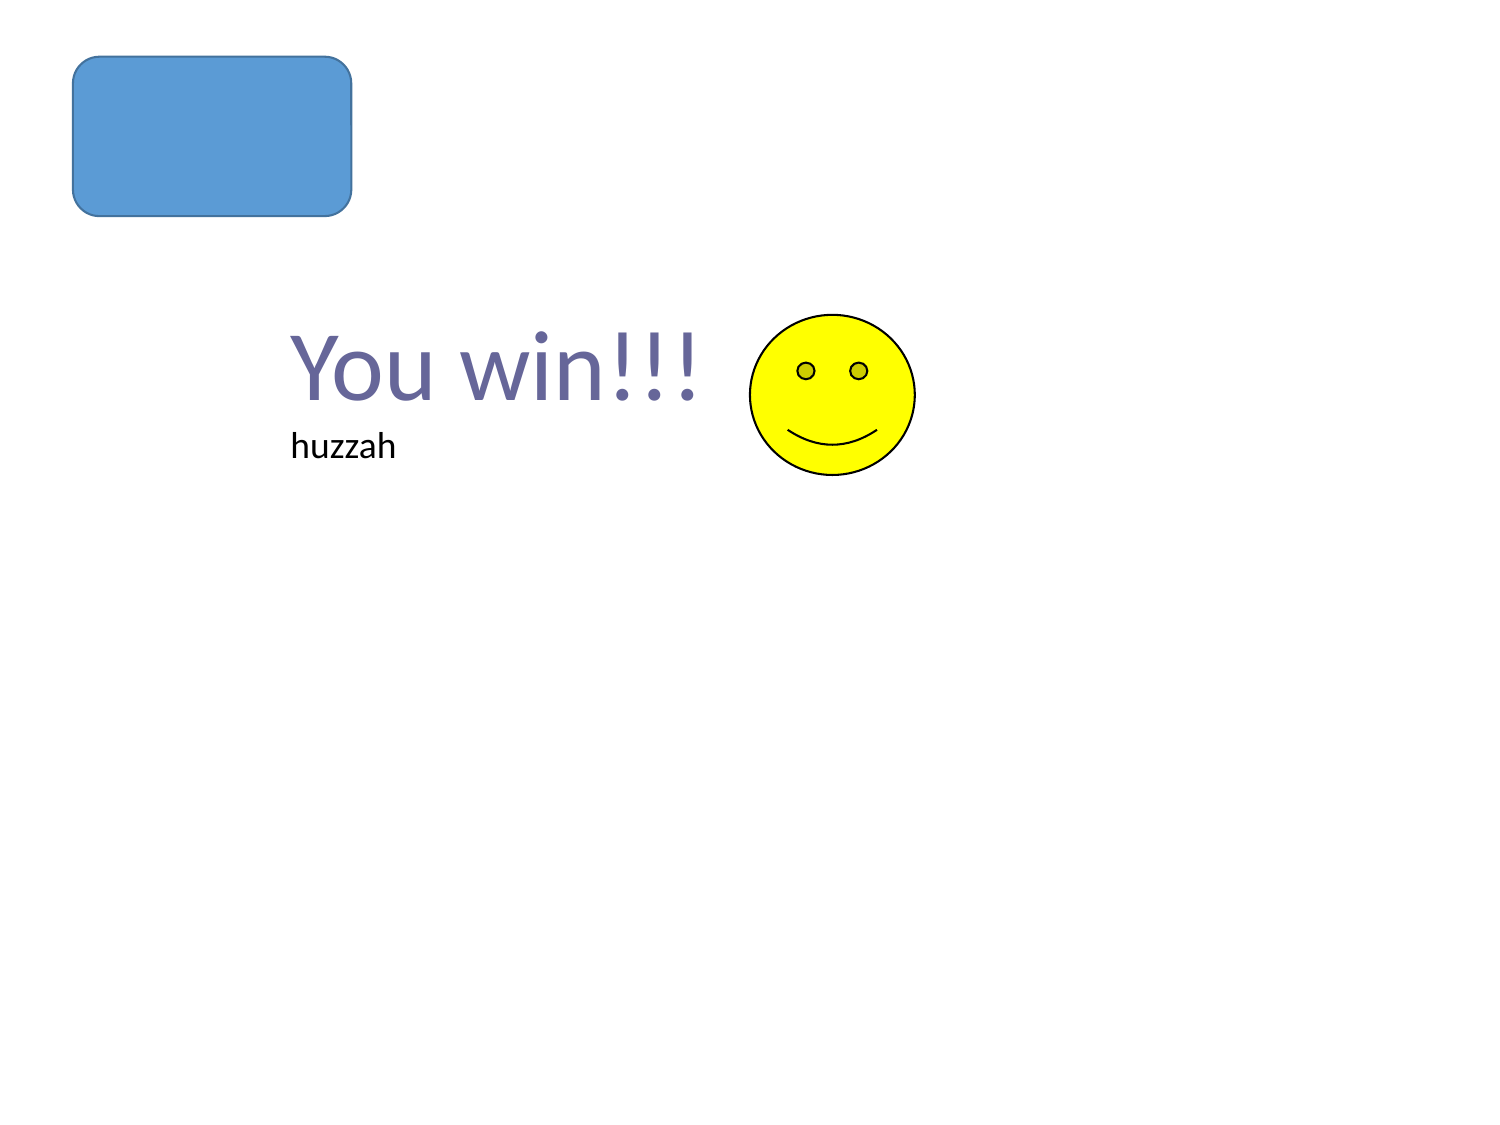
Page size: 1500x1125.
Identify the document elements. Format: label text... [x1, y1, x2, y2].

text_box [748, 313, 916, 477]
text_box You win!!! huzzah [275, 293, 1114, 473]
text_box [71, 55, 353, 218]
